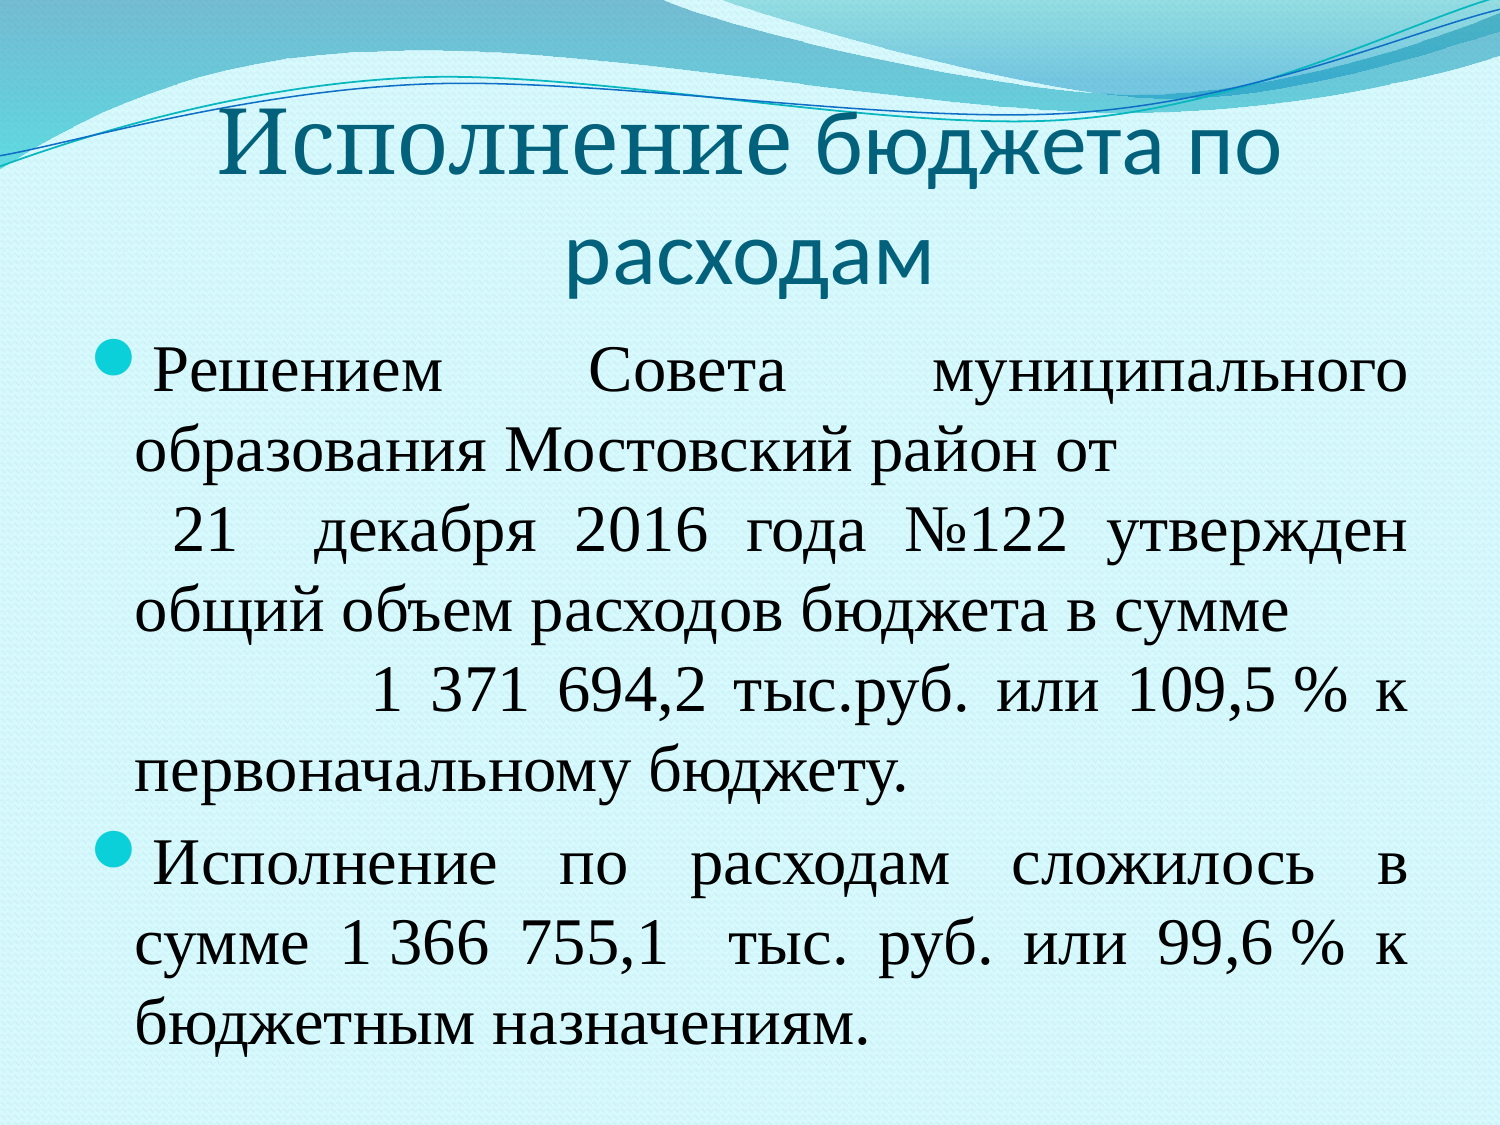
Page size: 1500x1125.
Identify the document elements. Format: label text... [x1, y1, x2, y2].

list Решением Совета муниципального образования Мостовский район от 21 декабря 2016 года №122 утвержден общий объем расходов бюджета в сумме 1 371 694,2 тыс.руб. или 109,5 % к первоначальному бюджету. Исполнение по расходам сложилось в сумме 1 366 755,1 тыс. руб. или 99,6 % к бюджетным назначениям. [75, 317, 1425, 1038]
title Исполнение бюджета по расходам [75, 115, 1425, 303]
